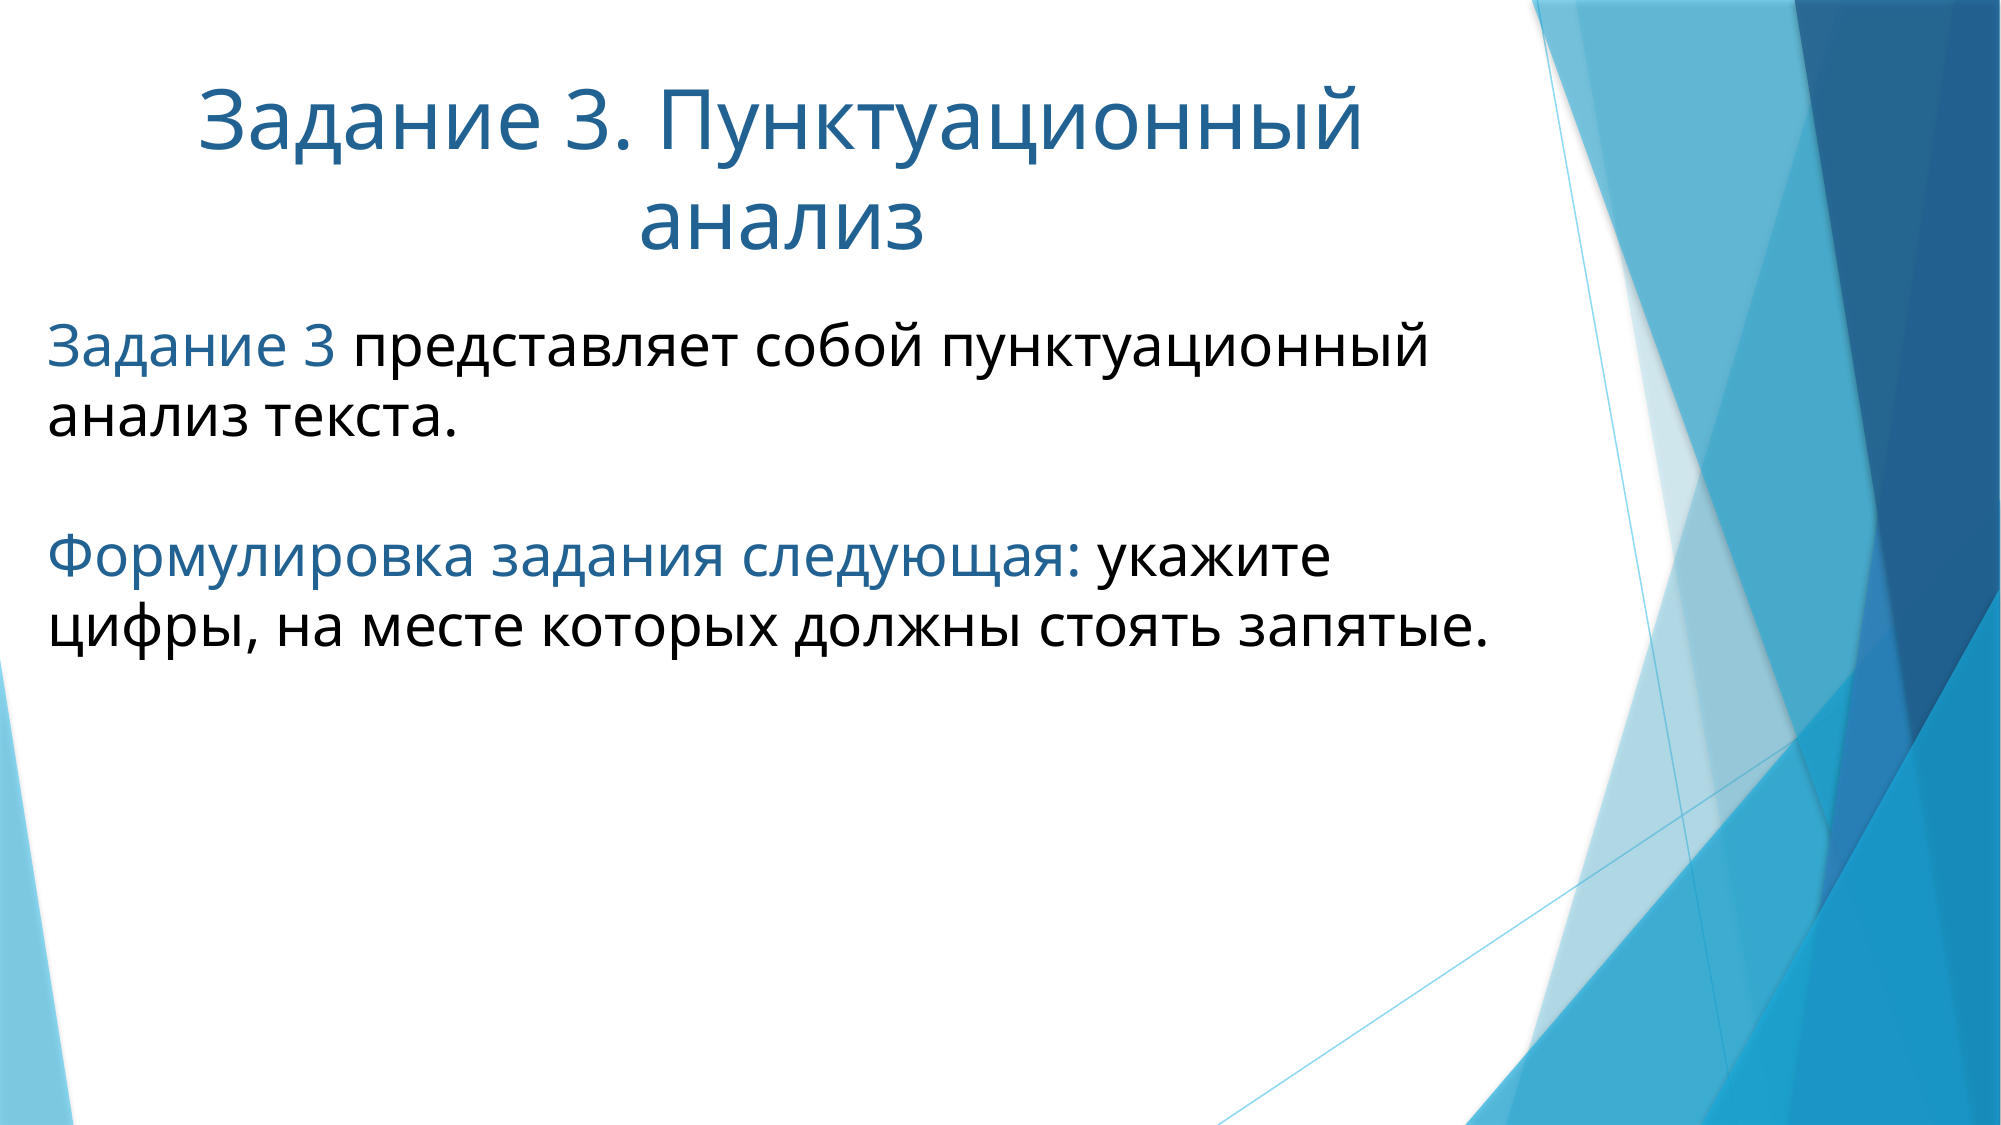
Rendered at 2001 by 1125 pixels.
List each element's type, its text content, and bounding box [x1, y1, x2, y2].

list Задание 3 представляет собой пунктуационный анализ текста. Формулировка задания следующая: укажите цифры, на месте которых должны стоять запятые. [32, 300, 1564, 888]
title Задание 3. Пунктуационный анализ [32, 58, 1533, 228]
